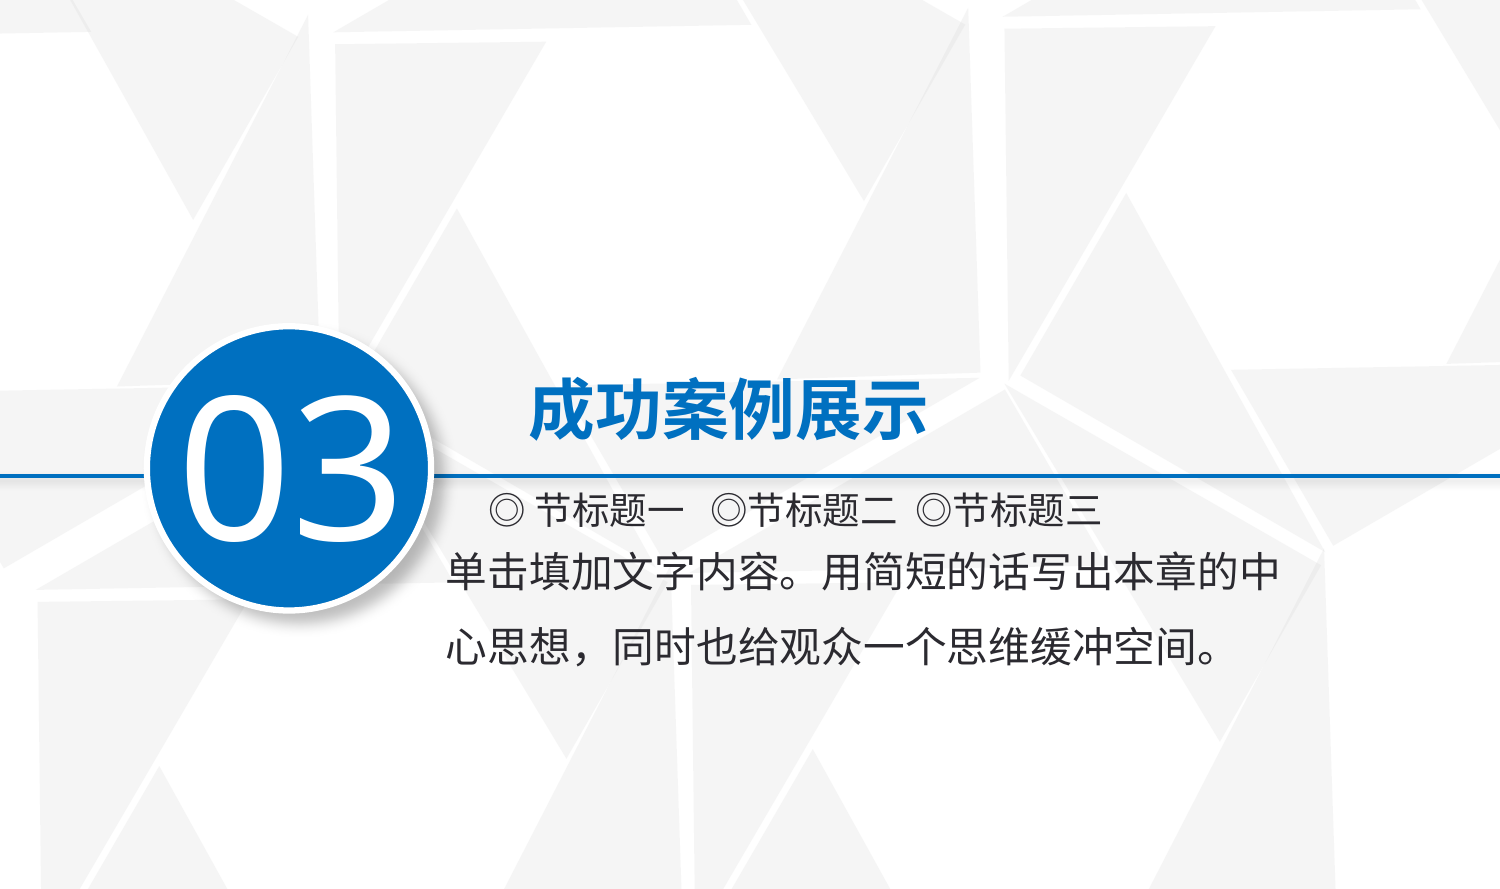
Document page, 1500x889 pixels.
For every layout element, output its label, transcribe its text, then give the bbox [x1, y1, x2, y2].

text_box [146, 326, 432, 611]
text_box ◎节标题一 ◎节标题二 ◎节标题三 [473, 488, 1176, 540]
text_box 单击填加文字内容。用简短的话写出本章的中心思想，同时也给观众一个思维缓冲空间。 [430, 513, 1304, 679]
text_box 成功案例展示 [513, 360, 1177, 455]
